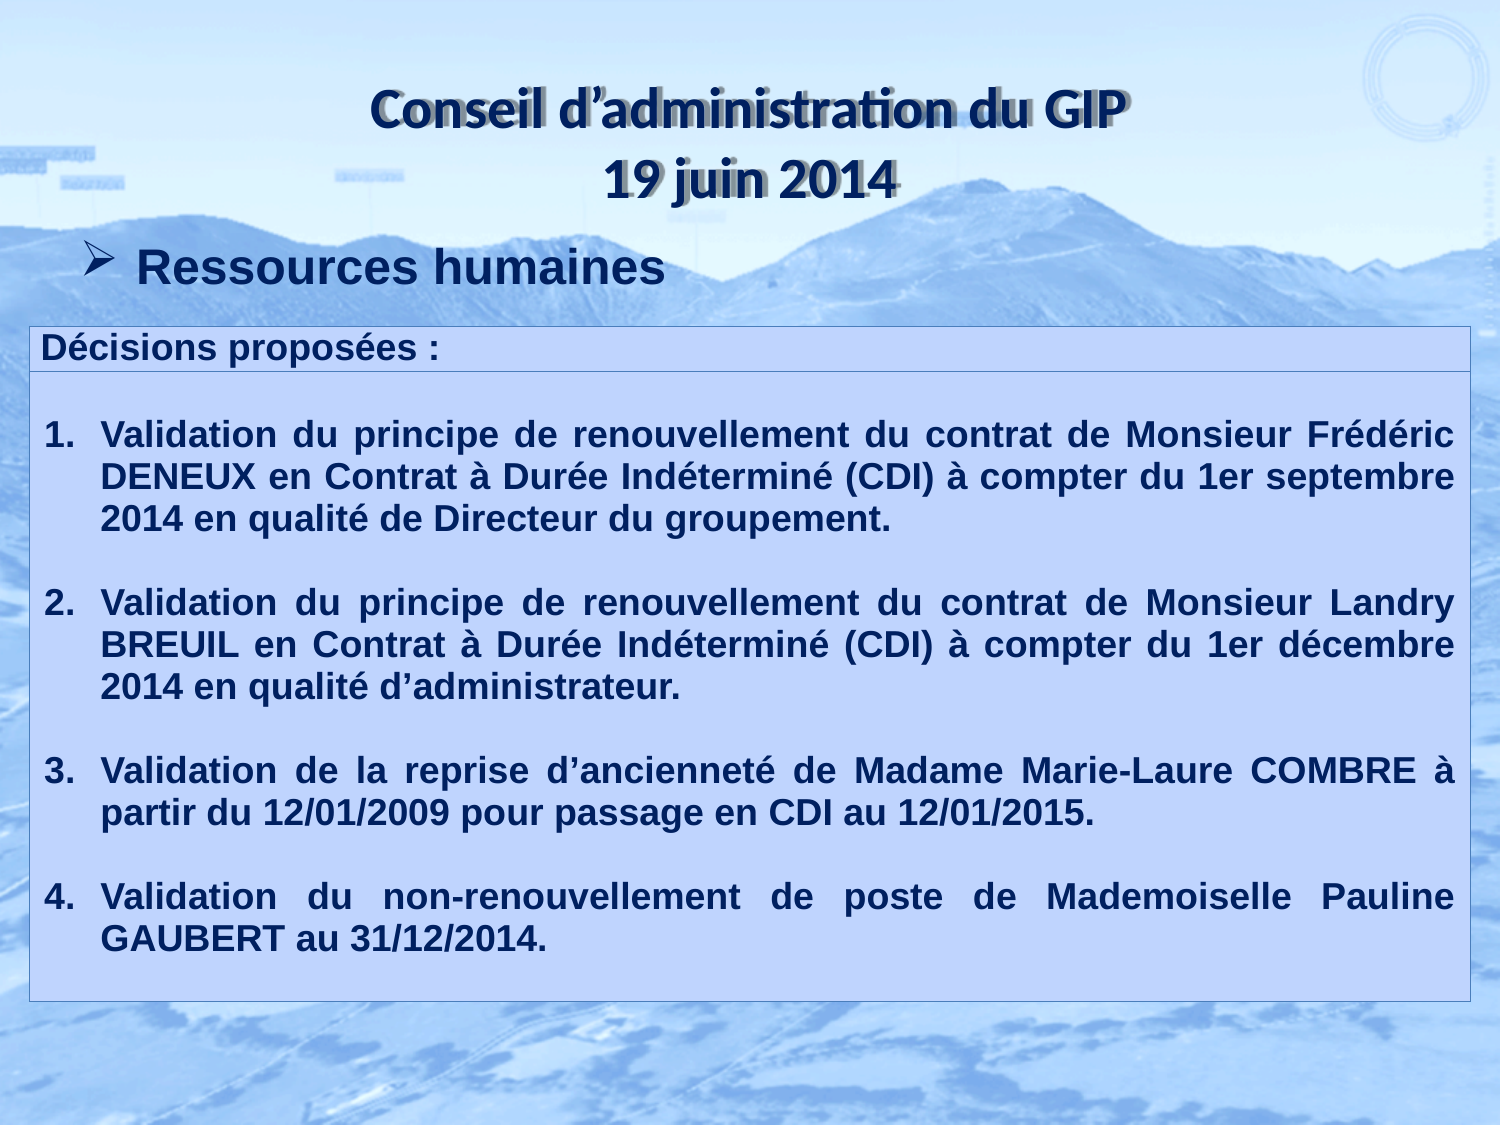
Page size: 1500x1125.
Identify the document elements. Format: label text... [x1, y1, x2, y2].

picture [0, 0, 1500, 1125]
text_box Ressources humaines [64, 227, 1459, 303]
title Conseil d’administration du GIP 19 juin 2014 [74, 30, 1425, 227]
table_header Décisions proposées : [30, 327, 1470, 371]
table_cell Validation du principe de renouvellement du contrat de Monsieur Frédéric DENEUX en Contrat à Durée Indéterminé (CDI) à compter du 1er septembre 2014 en qualité de Directeur du groupement. Validation du principe de renouvellement du contrat de Monsieur Landry BREUIL en Contrat à Durée Indéterminé (CDI) à compter du 1er décembre 2014 en qualité d’administrateur. Validation de la reprise d’ancienneté de Madame Marie-Laure COMBRE à partir du 12/01/2009 pour passage en CDI au 12/01/2015. Validation du non-renouvellement de poste de Mademoiselle Pauline GAUBERT au 31/12/2014. [30, 372, 1470, 1001]
